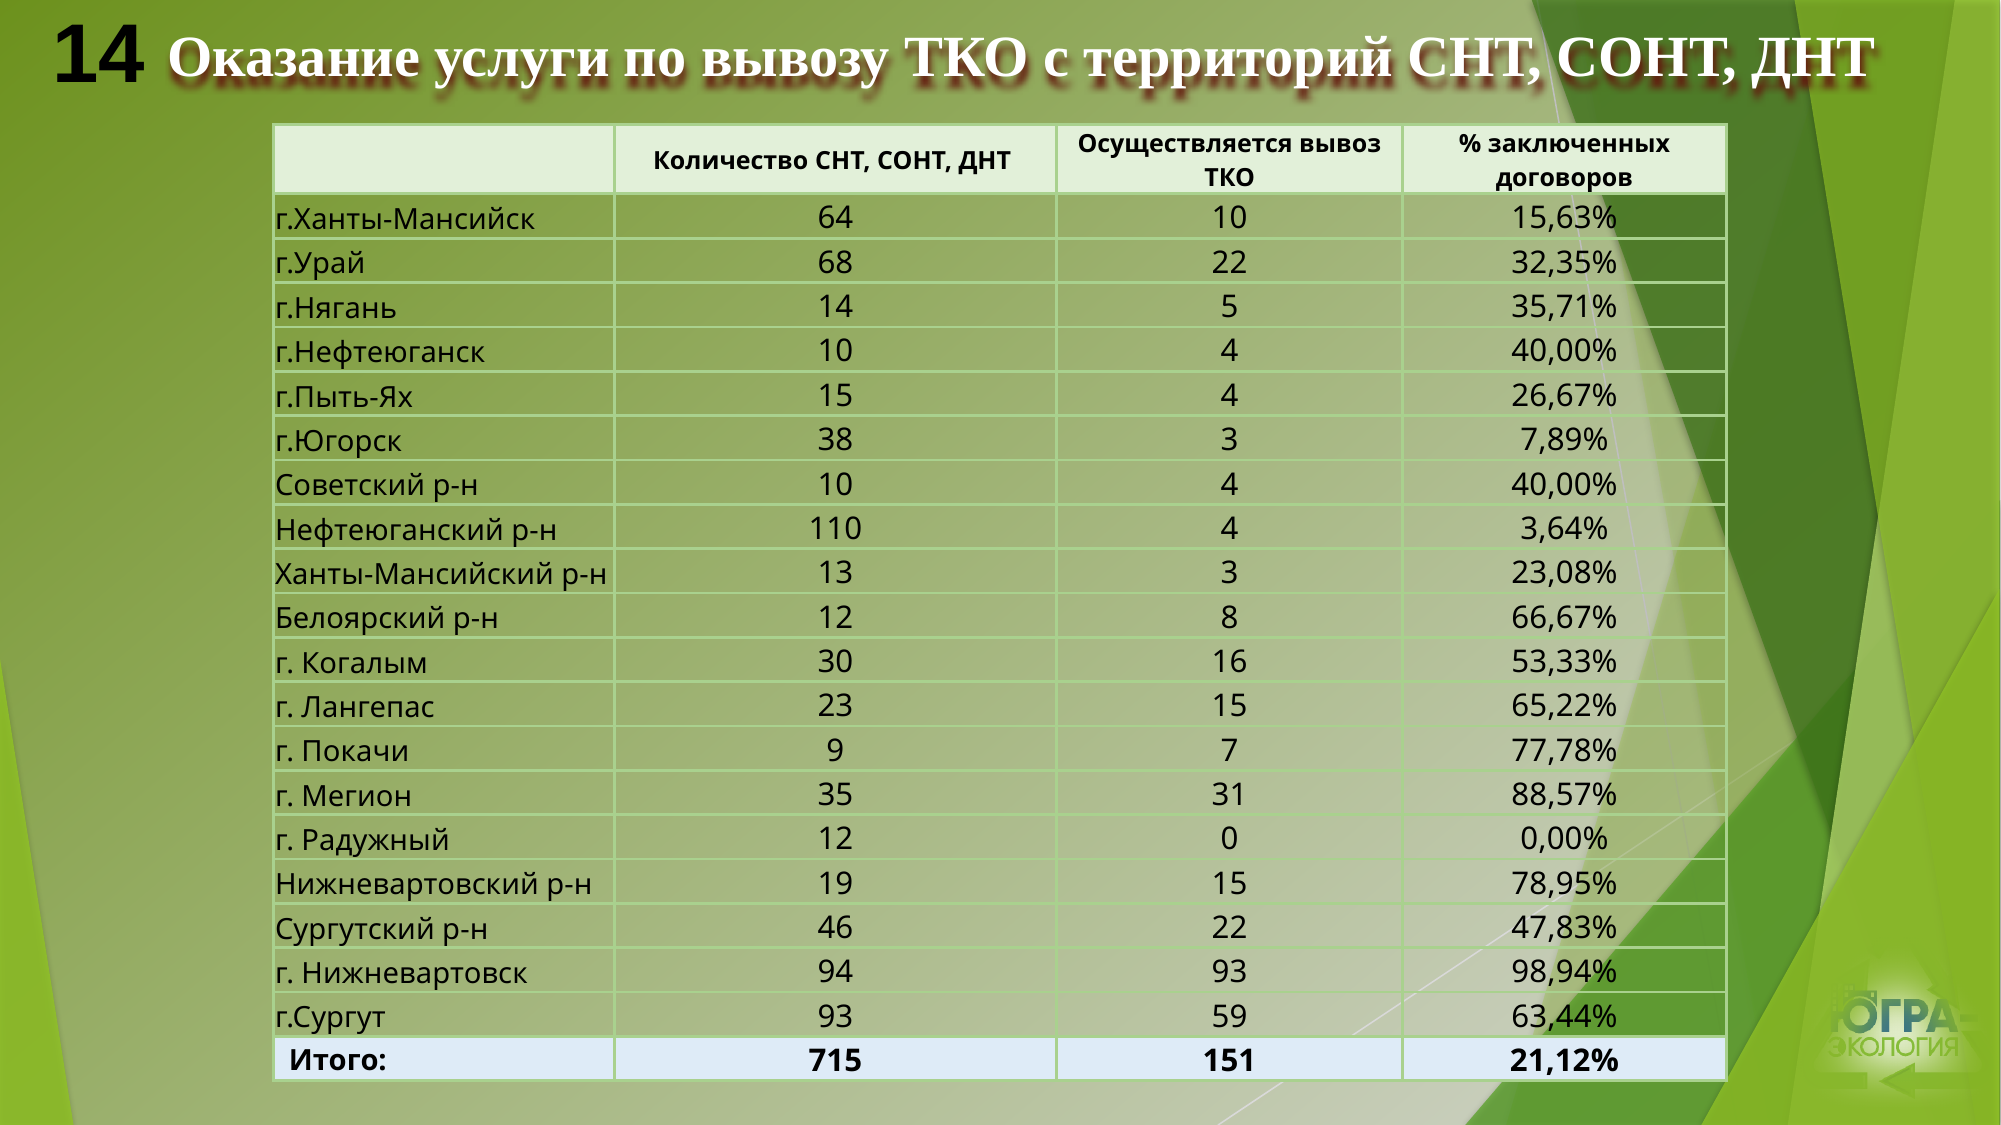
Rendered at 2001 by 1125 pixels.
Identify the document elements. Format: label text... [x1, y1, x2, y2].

table_cell 715 [616, 1038, 1055, 1079]
table_cell 63,44% [1404, 993, 1723, 1035]
table_cell Ханты-Мансийский р-н [275, 550, 613, 592]
table_cell 65,22% [1404, 683, 1725, 725]
table_cell 22 [1058, 240, 1401, 281]
table_cell 53,33% [1404, 639, 1725, 680]
table_cell г. Когалым [275, 639, 613, 680]
table_cell г.Нягань [275, 284, 613, 326]
table_cell 4 [1058, 328, 1401, 370]
table_cell г.Югорск [275, 417, 613, 459]
table_cell 98,94% [1404, 949, 1723, 991]
table_cell 78,95% [1404, 860, 1725, 902]
table_cell 15 [1058, 683, 1401, 725]
table_cell 15 [1058, 860, 1401, 902]
table_cell 15,63% [1404, 195, 1725, 237]
text_box 14 [0, 19, 160, 80]
text_box Оказание услуги по вывозу ТКО с территорий СНТ, СОНТ, ДНТ [78, 10, 1979, 126]
table_cell г.Урай [275, 240, 613, 281]
table_cell 68 [616, 240, 1055, 281]
table_cell Нефтеюганский р-н [275, 506, 613, 547]
table_cell 12 [616, 594, 1055, 636]
table_cell 7,89% [1404, 417, 1725, 459]
table_cell г. Покачи [275, 727, 613, 769]
table_cell 23,08% [1404, 550, 1725, 592]
table_cell 77,78% [1404, 727, 1725, 769]
table_cell 4 [1058, 506, 1401, 547]
table_cell г. Мегион [275, 772, 613, 813]
table_cell 35 [616, 772, 1055, 813]
table_header Количество СНТ, СОНТ, ДНТ [616, 126, 1055, 192]
table_cell 10 [1058, 195, 1401, 237]
table_cell 21,12% [1404, 1038, 1723, 1079]
table_cell 3 [1058, 550, 1401, 592]
table_cell 22 [1058, 905, 1401, 946]
table_cell 40,00% [1404, 328, 1725, 370]
table_cell 16 [1058, 639, 1401, 680]
table_cell Советский р-н [275, 461, 613, 503]
table_cell 9 [616, 727, 1055, 769]
table_cell 31 [1058, 772, 1401, 813]
table_cell 0 [1058, 816, 1401, 858]
table_cell 10 [616, 328, 1055, 370]
table_cell 0,00% [1404, 816, 1725, 858]
table_cell г. Радужный [275, 816, 613, 858]
table_cell Сургутский р-н [275, 905, 613, 946]
table_cell 4 [1058, 461, 1401, 503]
table_cell 12 [616, 816, 1055, 858]
table_cell 40,00% [1404, 461, 1725, 503]
table_cell 30 [616, 639, 1055, 680]
table_cell 47,83% [1404, 905, 1723, 946]
table_cell 26,67% [1404, 373, 1725, 414]
table_cell 14 [616, 284, 1055, 326]
table_cell 151 [1058, 1038, 1401, 1079]
table_cell 3 [1058, 417, 1401, 459]
table_cell 5 [1058, 284, 1401, 326]
table_cell 8 [1058, 594, 1401, 636]
table_cell 88,57% [1404, 772, 1725, 813]
table_cell 66,67% [1404, 594, 1725, 636]
table_cell г.Сургут [275, 993, 613, 1035]
table_cell 64 [616, 195, 1055, 237]
table_cell 15 [616, 373, 1055, 414]
table_cell Итого: [275, 1038, 613, 1079]
table_cell г. Нижневартовск [275, 949, 613, 991]
table_cell 10 [616, 461, 1055, 503]
table_cell г.Ханты-Мансийск [275, 195, 613, 237]
table_cell 93 [616, 993, 1055, 1035]
table_cell 38 [616, 417, 1055, 459]
table_cell 32,35% [1404, 240, 1725, 281]
table_cell 59 [1058, 993, 1401, 1035]
picture [1728, 865, 2000, 1125]
table_cell 35,71% [1404, 284, 1725, 326]
table_cell Белоярский р-н [275, 594, 613, 636]
table_cell г.Пыть-Ях [275, 373, 613, 414]
table_header [275, 126, 613, 192]
table_cell 93 [1058, 949, 1401, 991]
table_cell 3,64% [1404, 506, 1725, 547]
table_cell г. Лангепас [275, 683, 613, 725]
table_cell 13 [616, 550, 1055, 592]
table_cell 46 [616, 905, 1055, 946]
table_cell 4 [1058, 373, 1401, 414]
table_cell 19 [616, 860, 1055, 902]
table_cell 110 [616, 506, 1055, 547]
table_header Осуществляется вывоз ТКО [1058, 126, 1401, 192]
table_cell Нижневартовский р-н [275, 860, 613, 902]
table_header % заключенных договоров [1404, 126, 1725, 192]
table_cell 94 [616, 949, 1055, 991]
table_cell г.Нефтеюганск [275, 328, 613, 370]
table_cell 23 [616, 683, 1055, 725]
table_cell 7 [1058, 727, 1401, 769]
